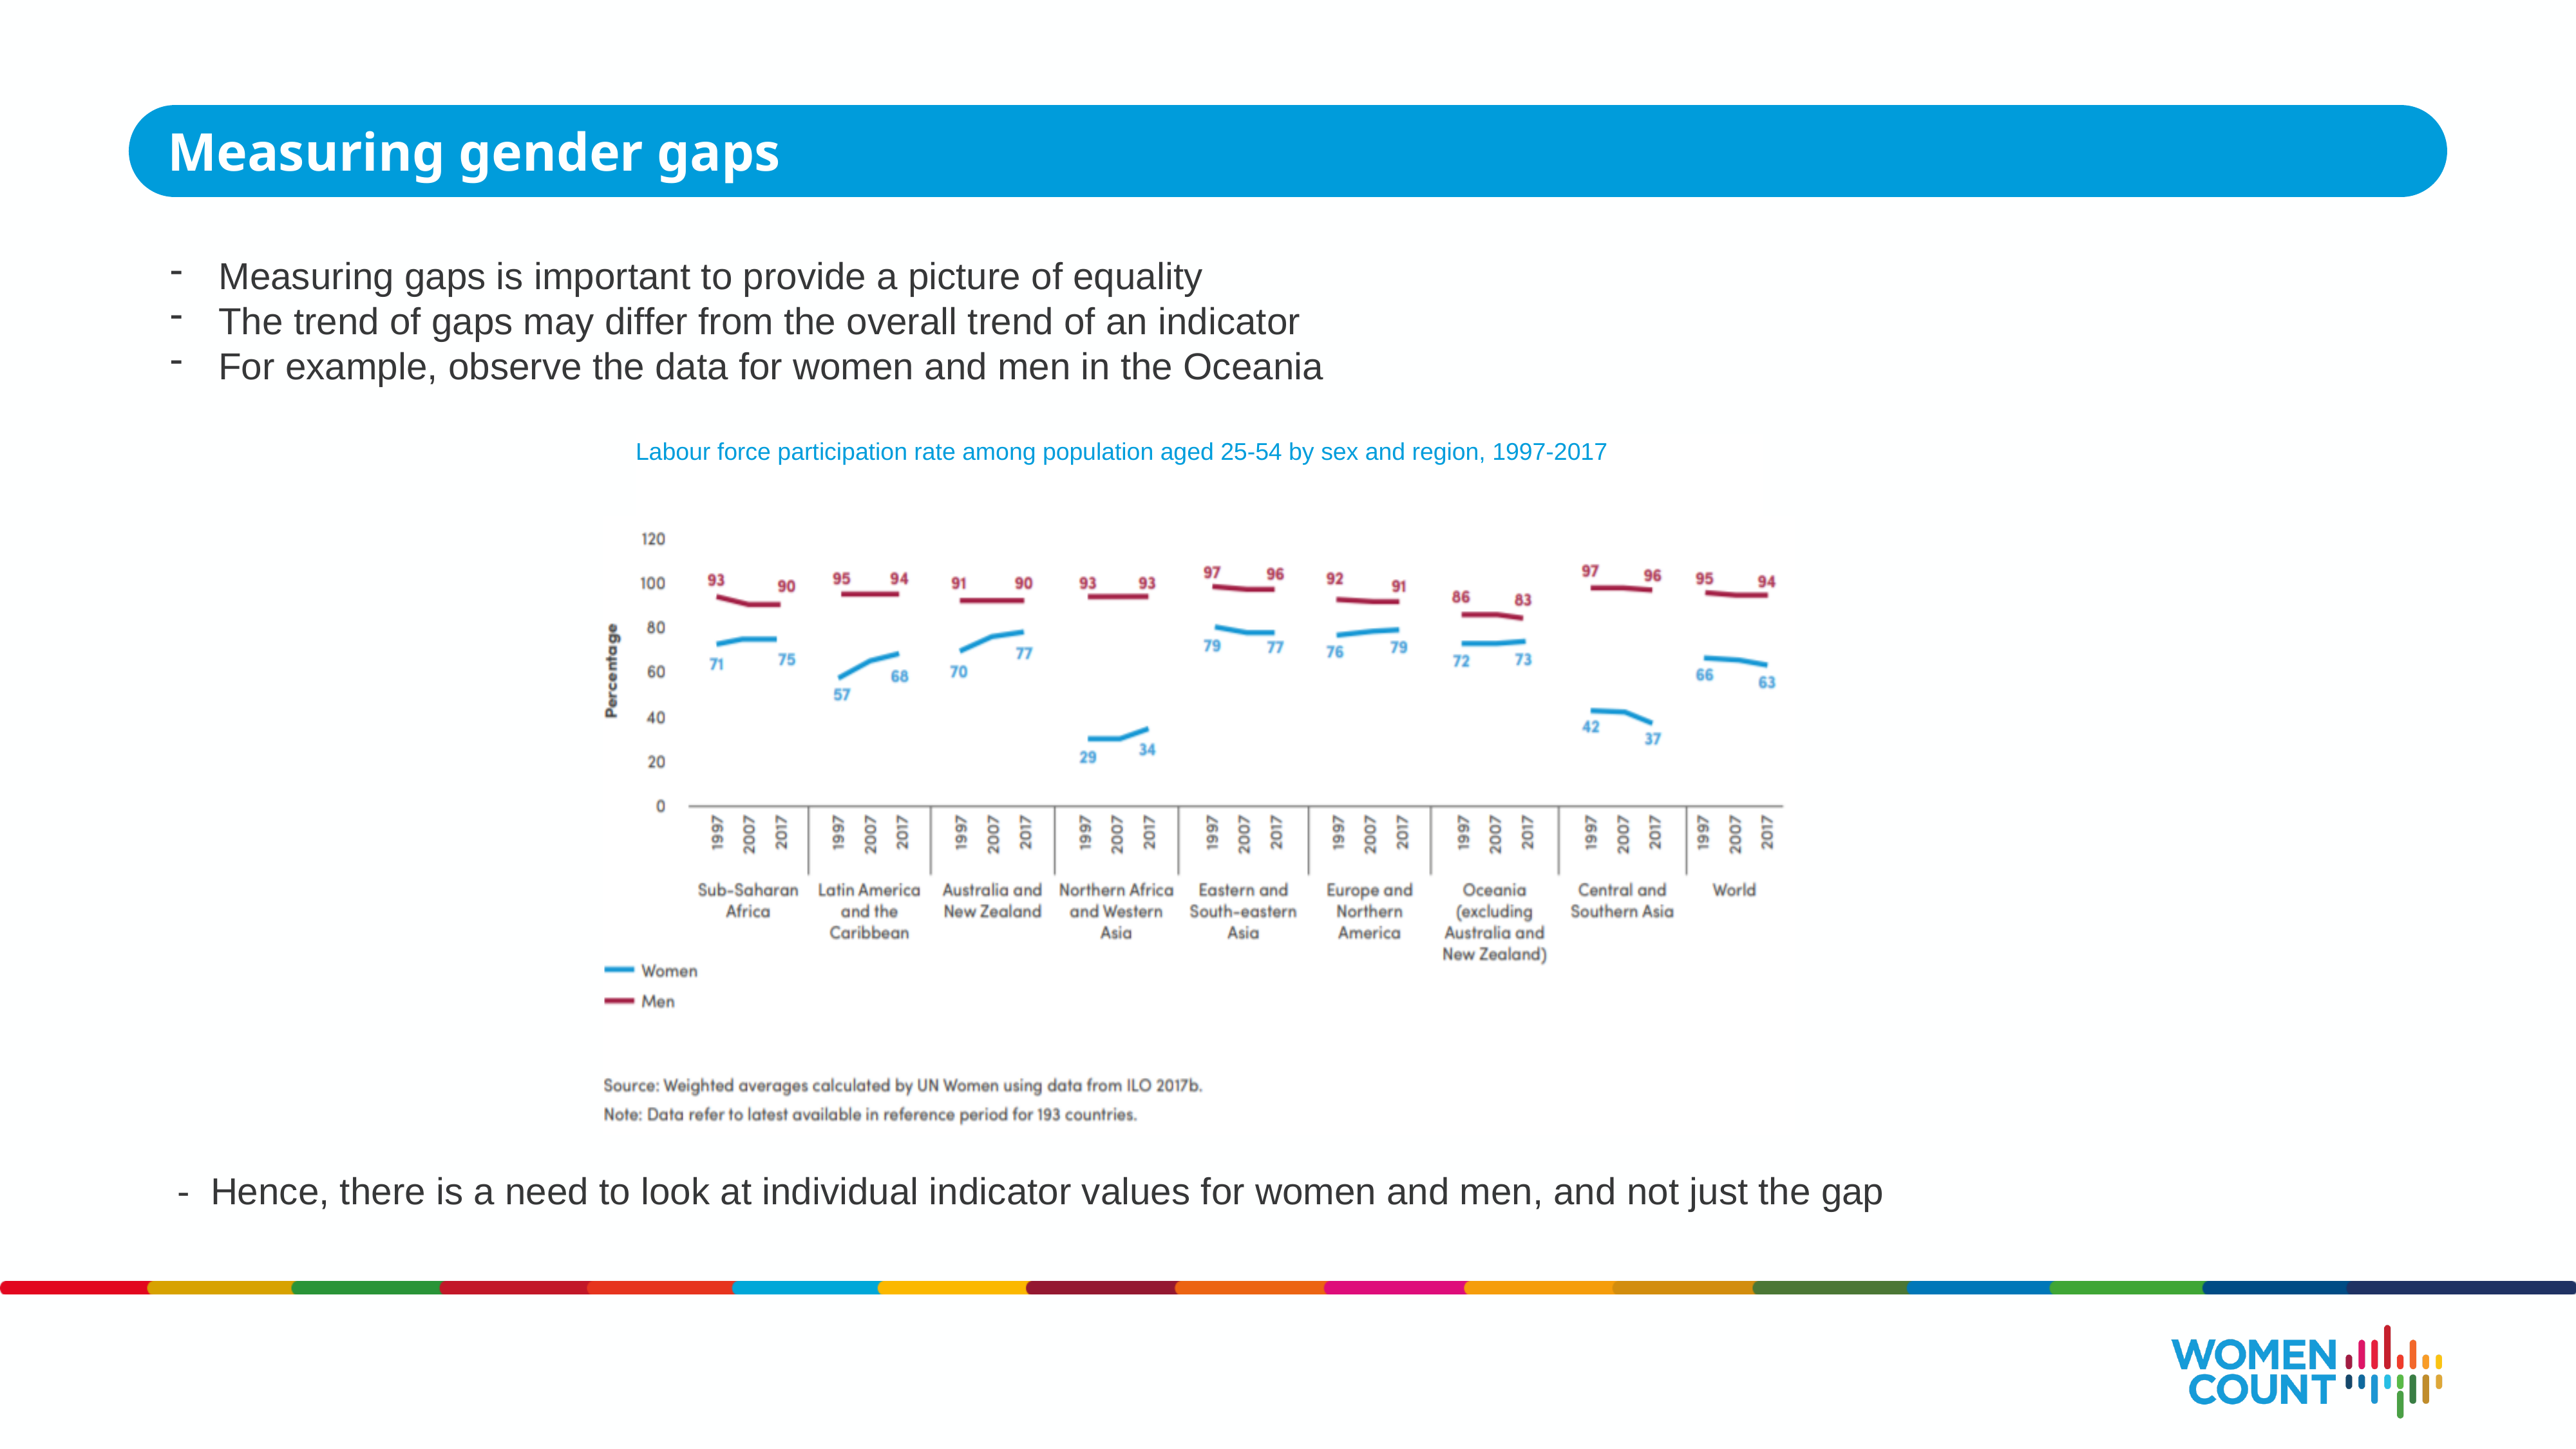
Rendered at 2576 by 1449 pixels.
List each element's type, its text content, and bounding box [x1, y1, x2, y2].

list Measuring gender gaps [167, 119, 2411, 182]
list Measuring gaps is important to provide a picture of equality The trend of gaps may differ from the overall trend of an indicator For example, observe the data for women and men in the Oceania [170, 252, 2414, 434]
text_box - Hence, there is a need to look at individual indicator values for women and men, and not just the gap [167, 1159, 1973, 1217]
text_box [603, 433, 1795, 1135]
